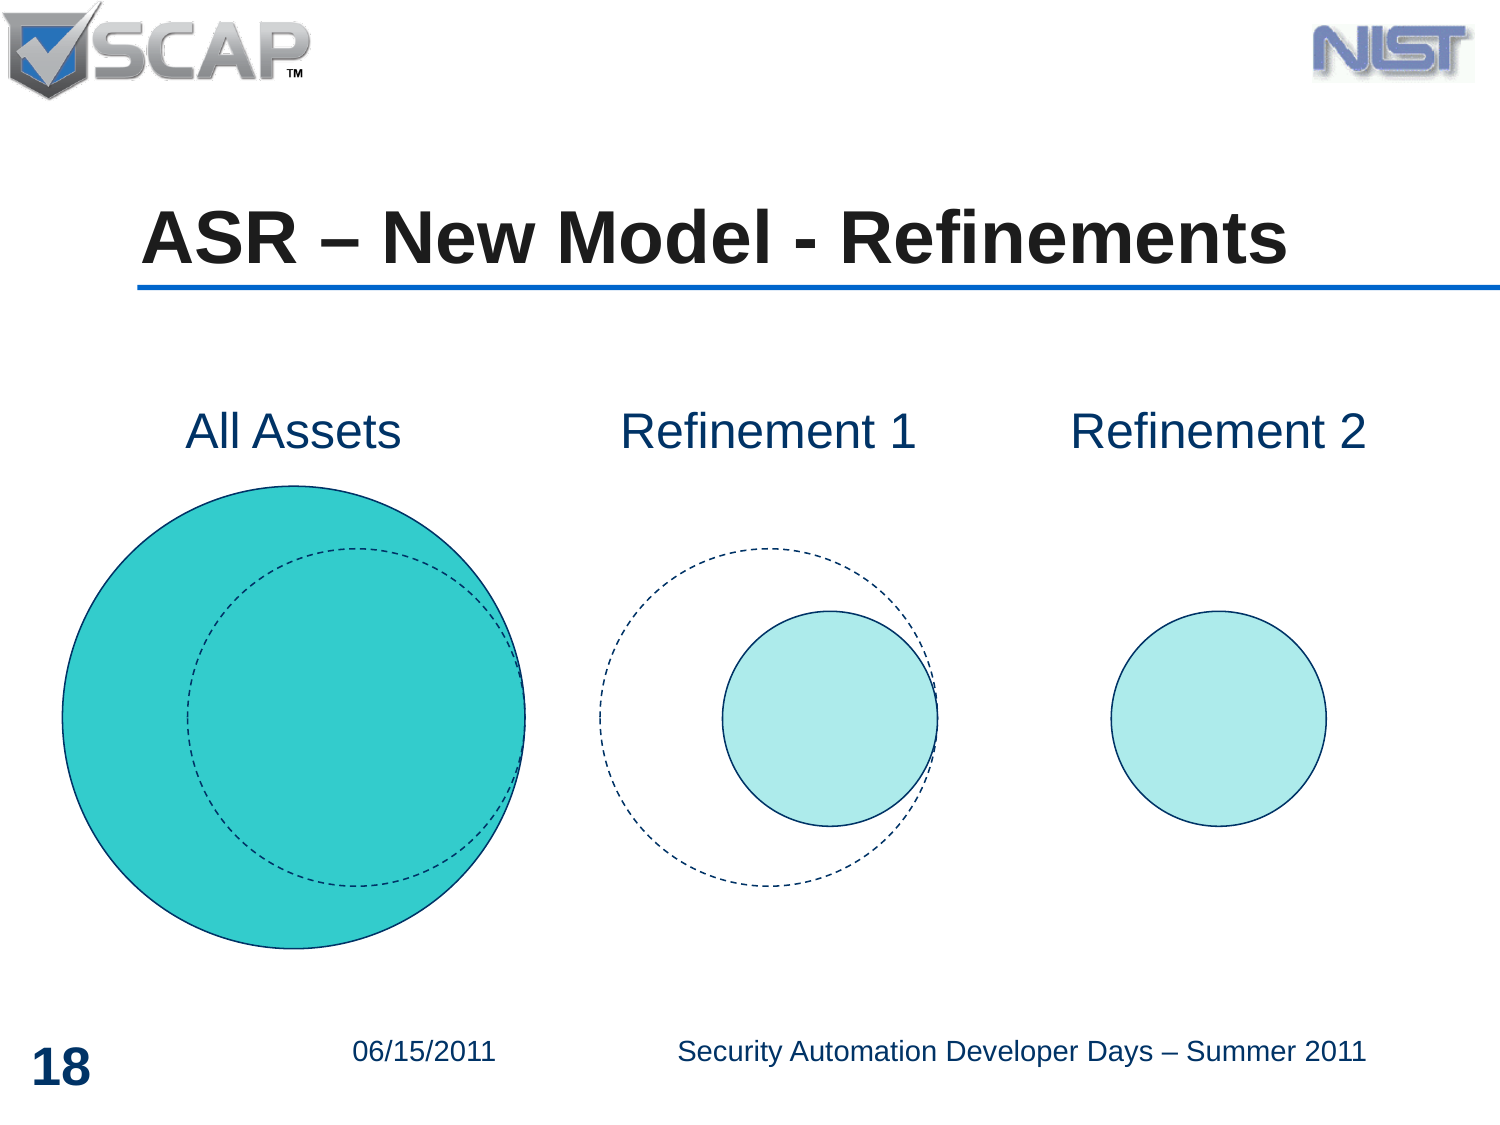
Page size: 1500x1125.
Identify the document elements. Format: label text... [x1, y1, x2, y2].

slide_number 18 [13, 1023, 111, 1105]
text_box Refinement 2 [1037, 391, 1400, 467]
text_box [62, 486, 523, 949]
footer Security Automation Developer Days – Summer 2011 [662, 1025, 1426, 1103]
text_box [722, 611, 938, 827]
text_box [187, 548, 526, 887]
picture [0, 0, 313, 103]
text_box [600, 548, 937, 887]
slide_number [337, 1025, 662, 1103]
text_box [1111, 611, 1327, 827]
picture [1312, 24, 1475, 83]
text_box All Assets [112, 391, 475, 467]
title ASR – New Model - Refinements [124, 99, 1426, 288]
text_box Refinement 1 [587, 391, 950, 467]
